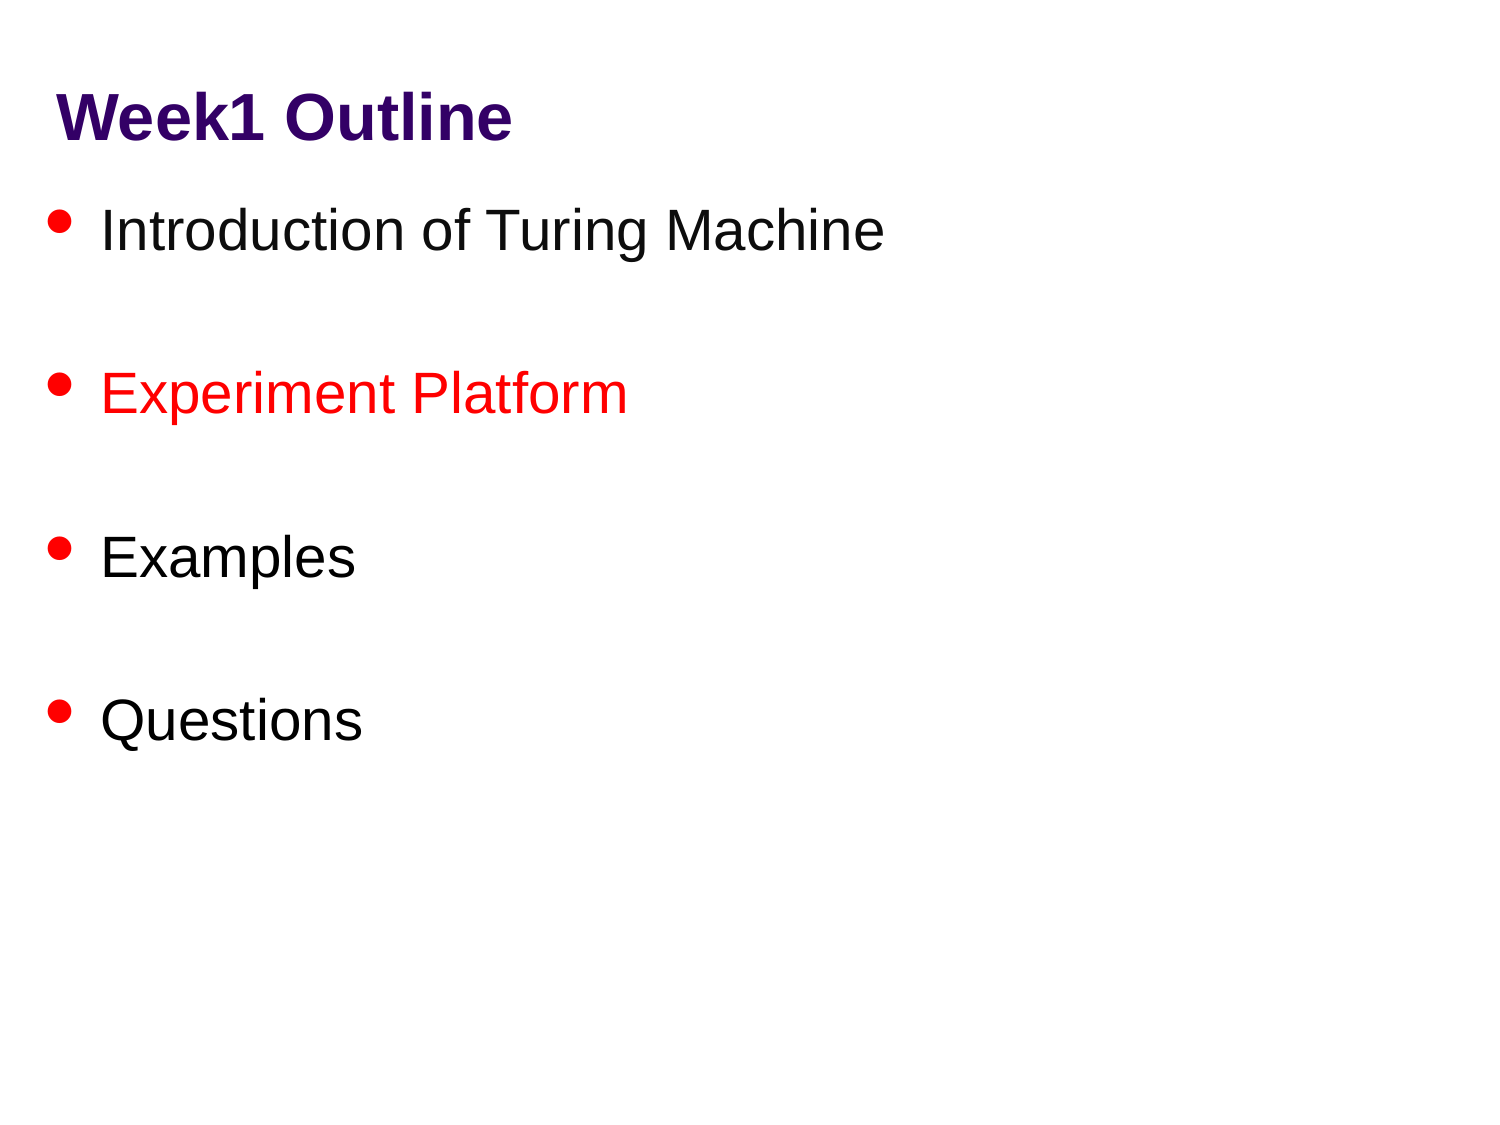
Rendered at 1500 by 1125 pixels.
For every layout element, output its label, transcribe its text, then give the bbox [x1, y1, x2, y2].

list Introduction of Turing Machine Experiment Platform Examples Questions [29, 184, 1483, 1083]
title Week1 Outline [41, 19, 1471, 162]
